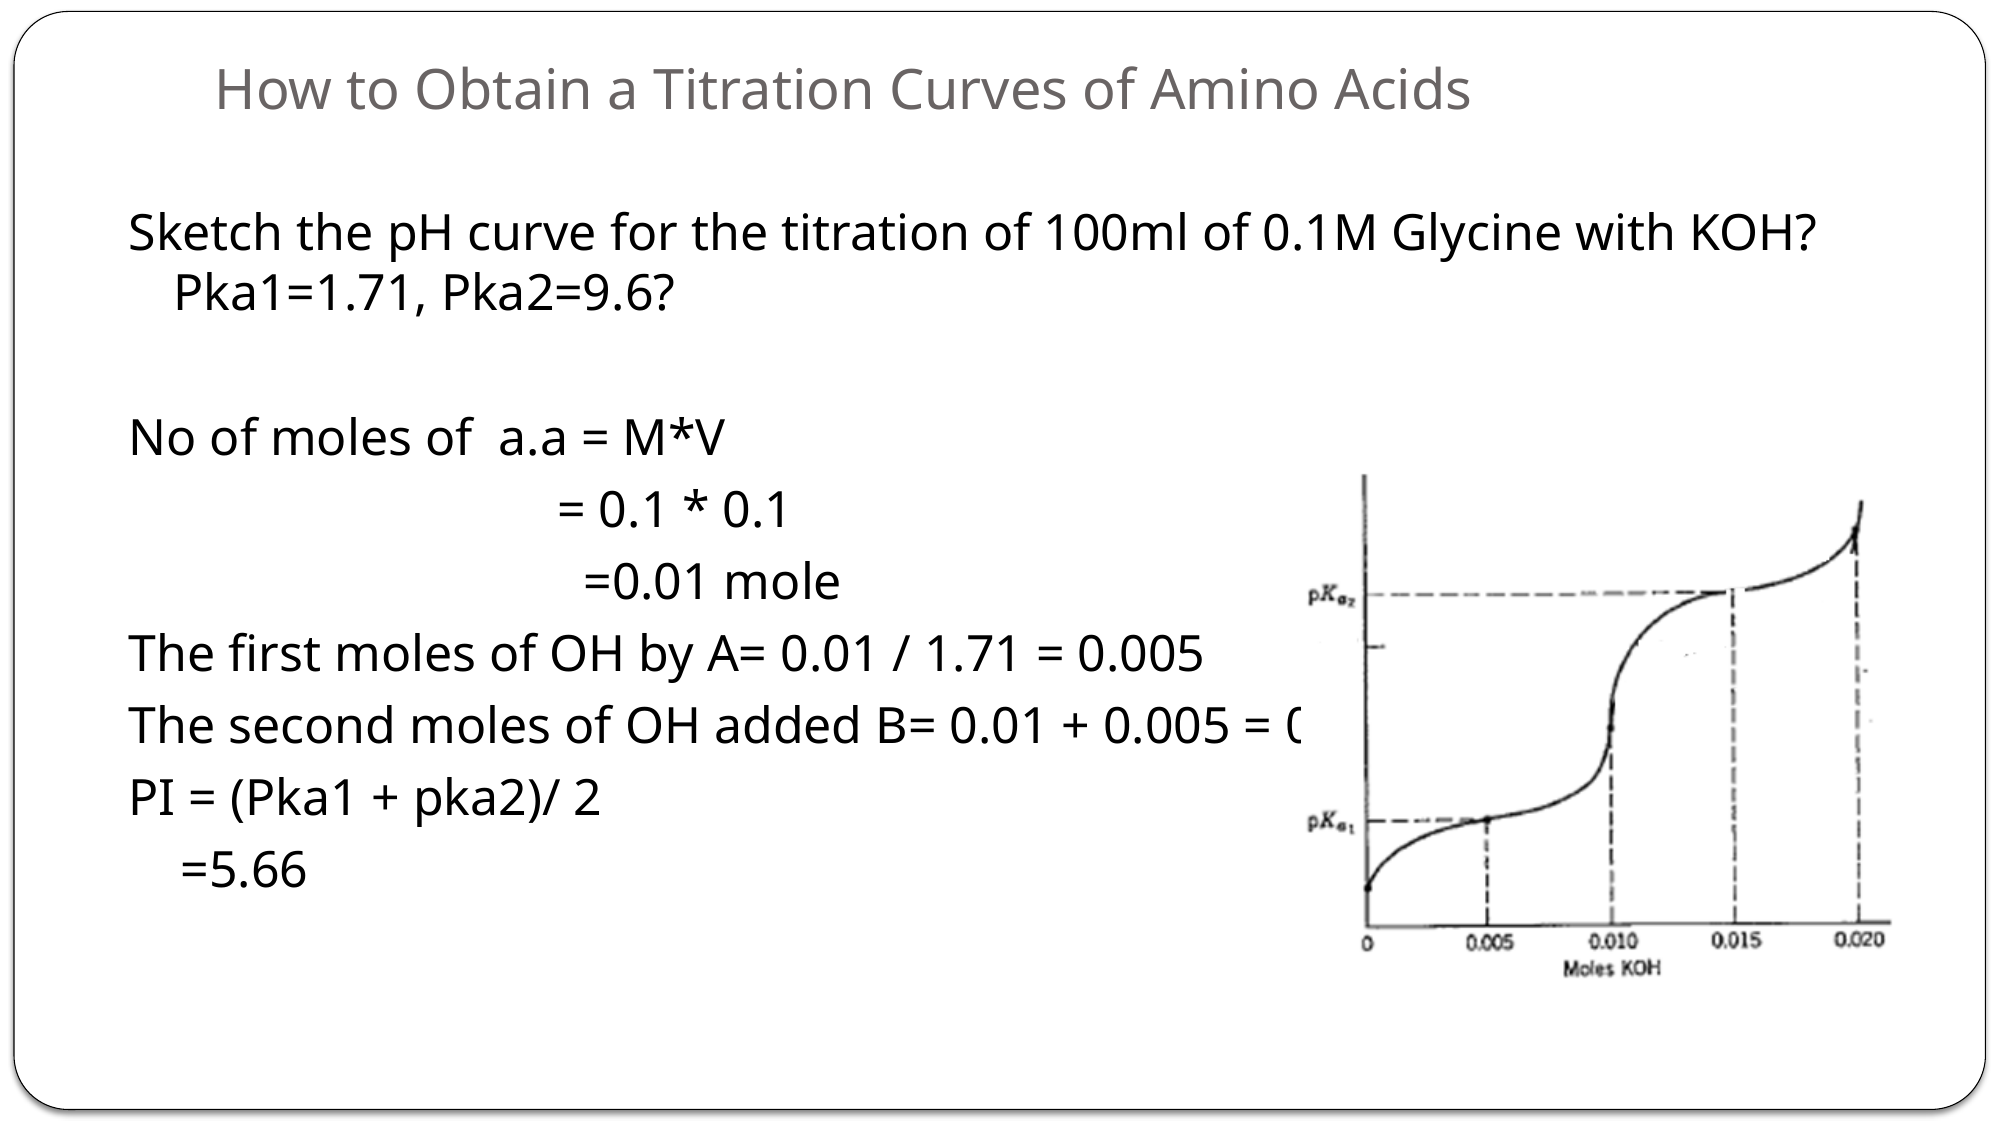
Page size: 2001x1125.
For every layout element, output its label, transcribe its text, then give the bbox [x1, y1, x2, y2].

picture [1301, 464, 1901, 997]
title How to Obtain a Titration Curves of Amino Acids [200, 45, 1900, 136]
list Sketch the pH curve for the titration of 100ml of 0.1M Glycine with KOH? Pka1=1.71, Pka2=9.6? No of moles of a.a = M*V = 0.1 * 0.1 =0.01 mole The first moles of OH by A= 0.01 / 1.71 = 0.005 The second moles of OH added B= 0.01 + 0.005 = 0.015 PI = (Pka1 + pka2)/ 2 =5.66 [113, 193, 1900, 1059]
